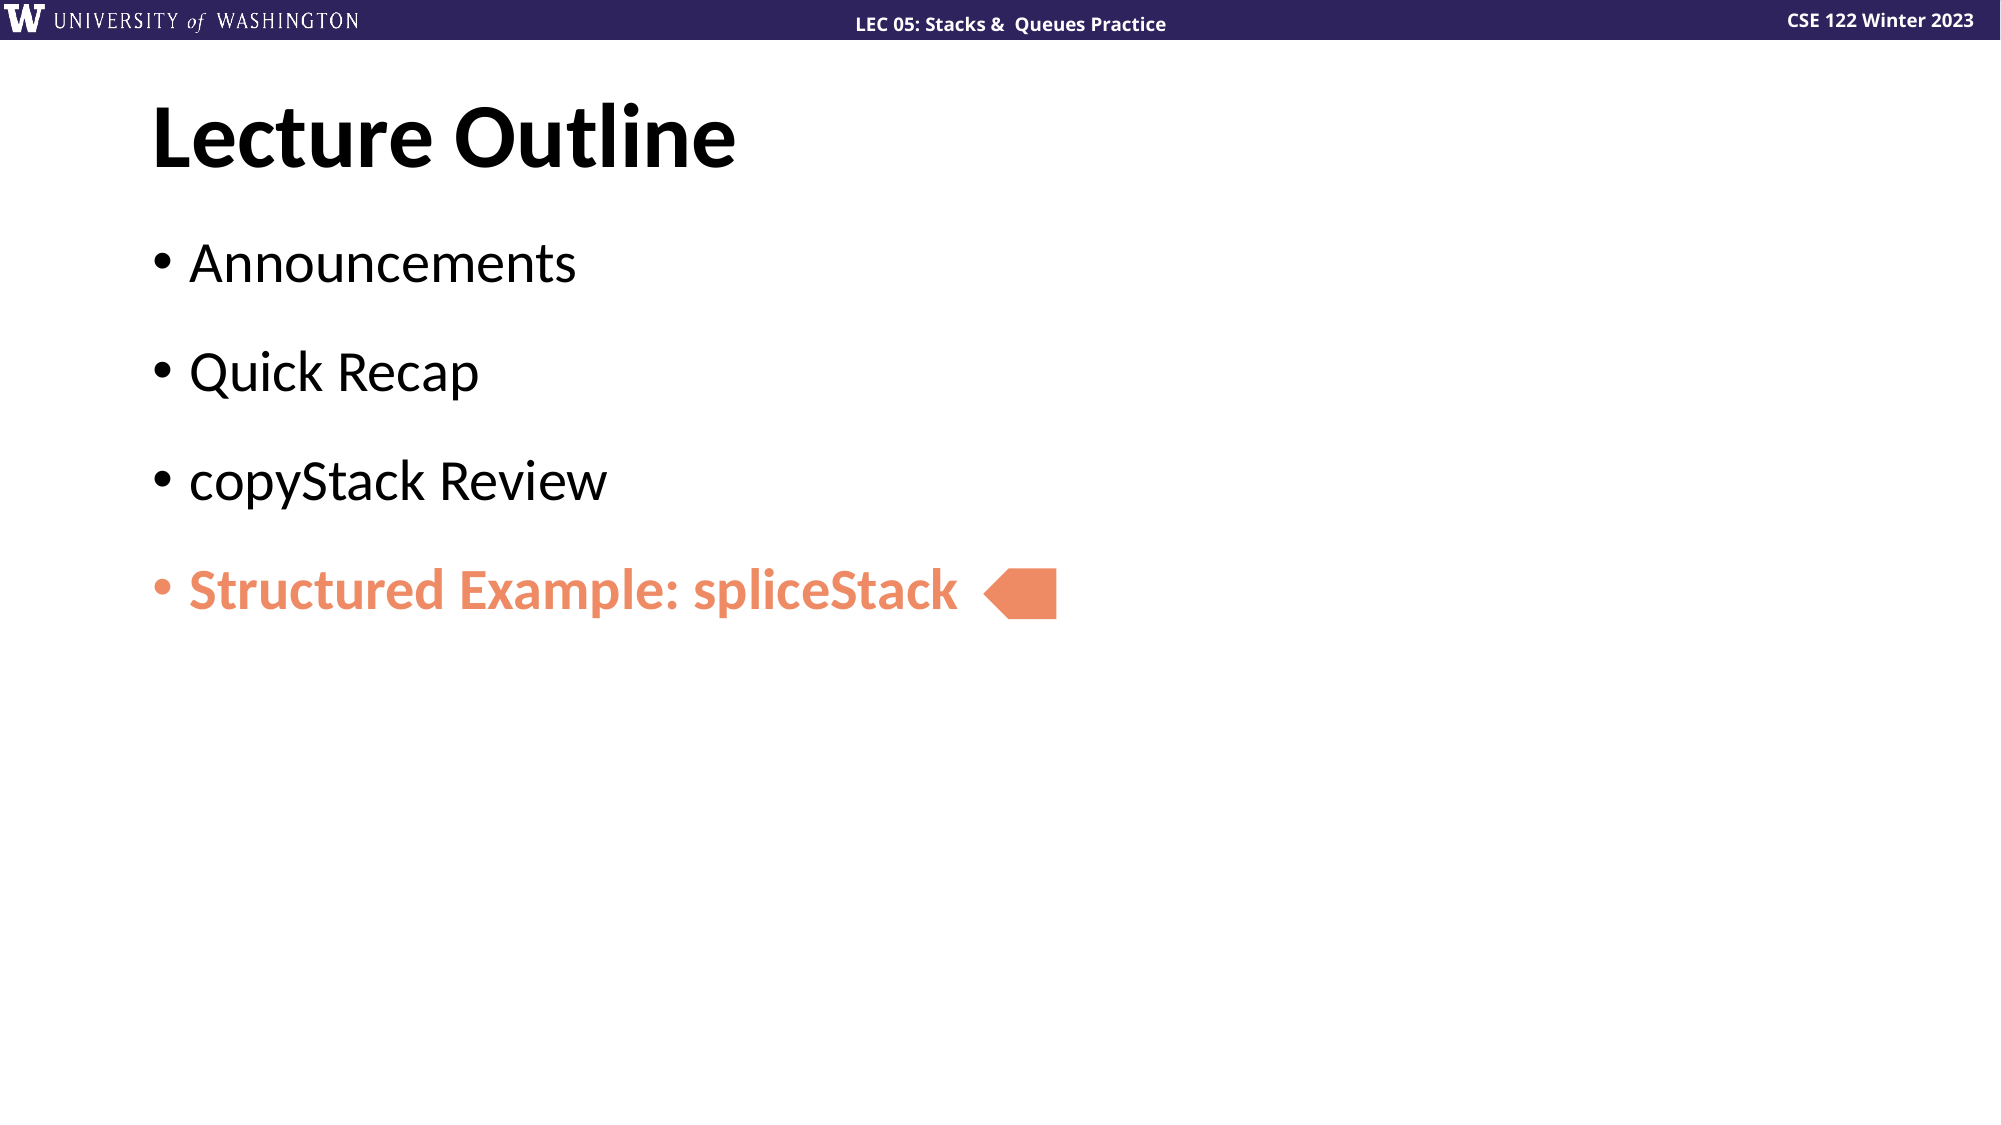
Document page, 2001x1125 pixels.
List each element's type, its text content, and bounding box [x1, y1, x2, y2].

list Announcements Quick Recap copyStack Review Structured Example: spliceStack [137, 224, 1863, 1014]
text_box [981, 567, 1058, 621]
title Lecture Outline [137, 74, 1863, 200]
picture [4, 4, 358, 33]
